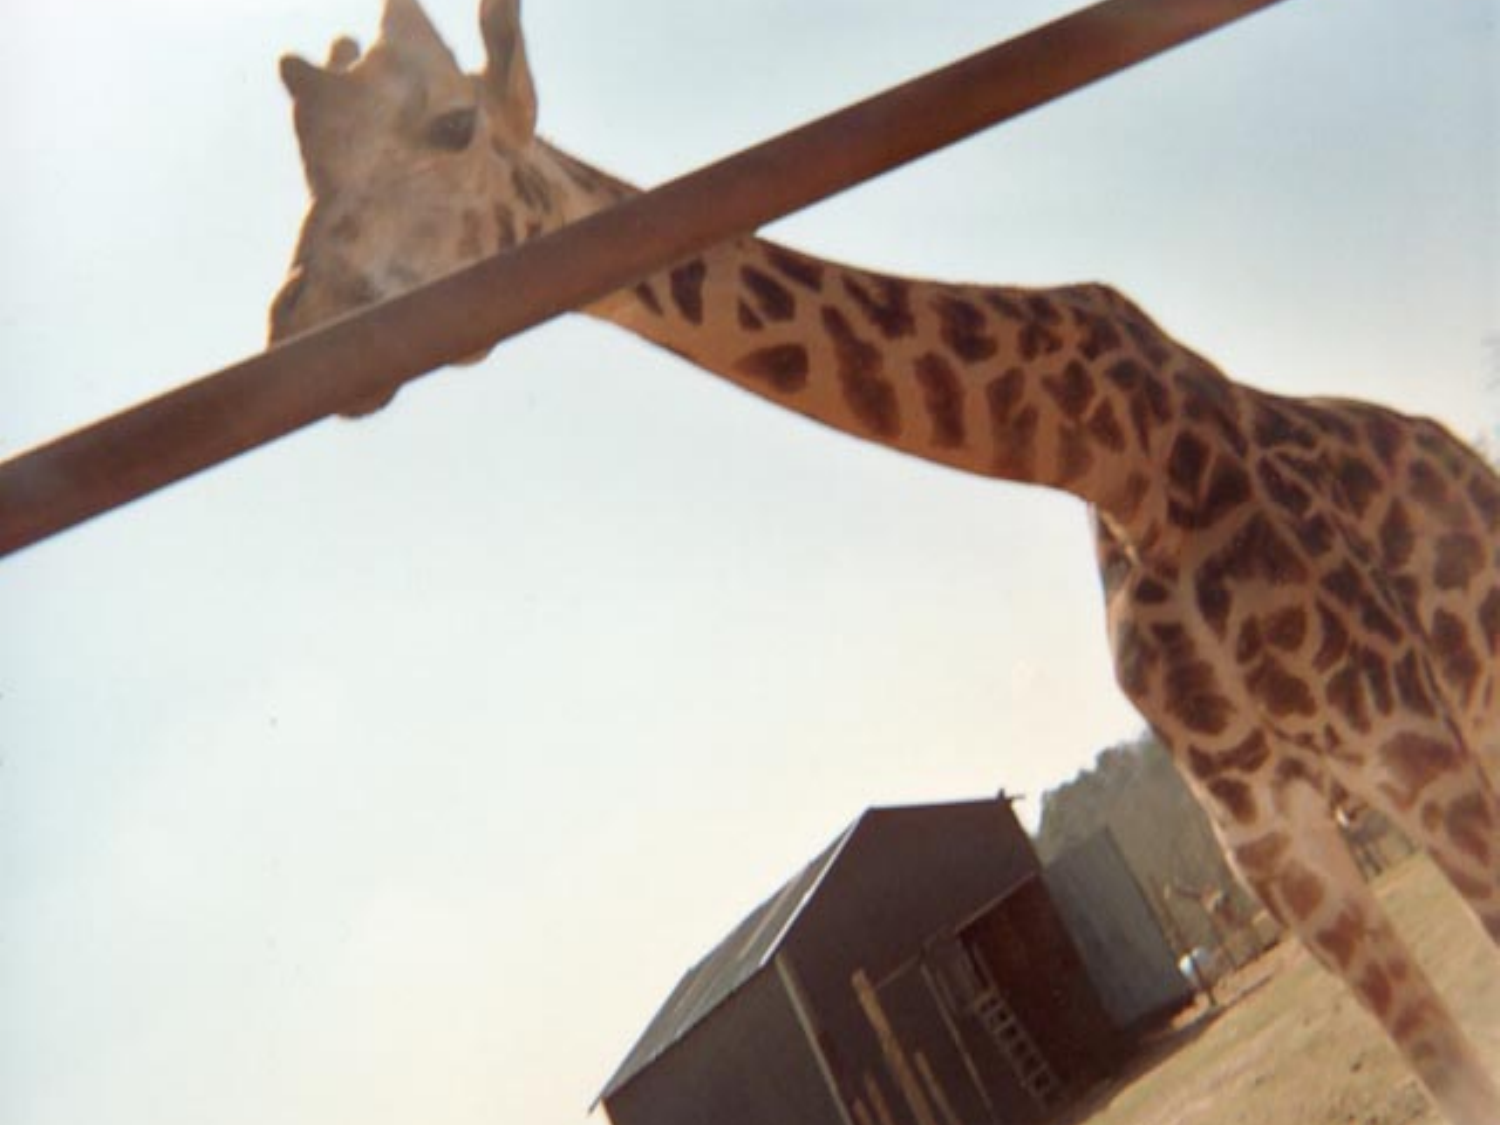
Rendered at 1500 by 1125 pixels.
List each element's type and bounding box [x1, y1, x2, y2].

list [0, 0, 1500, 1125]
